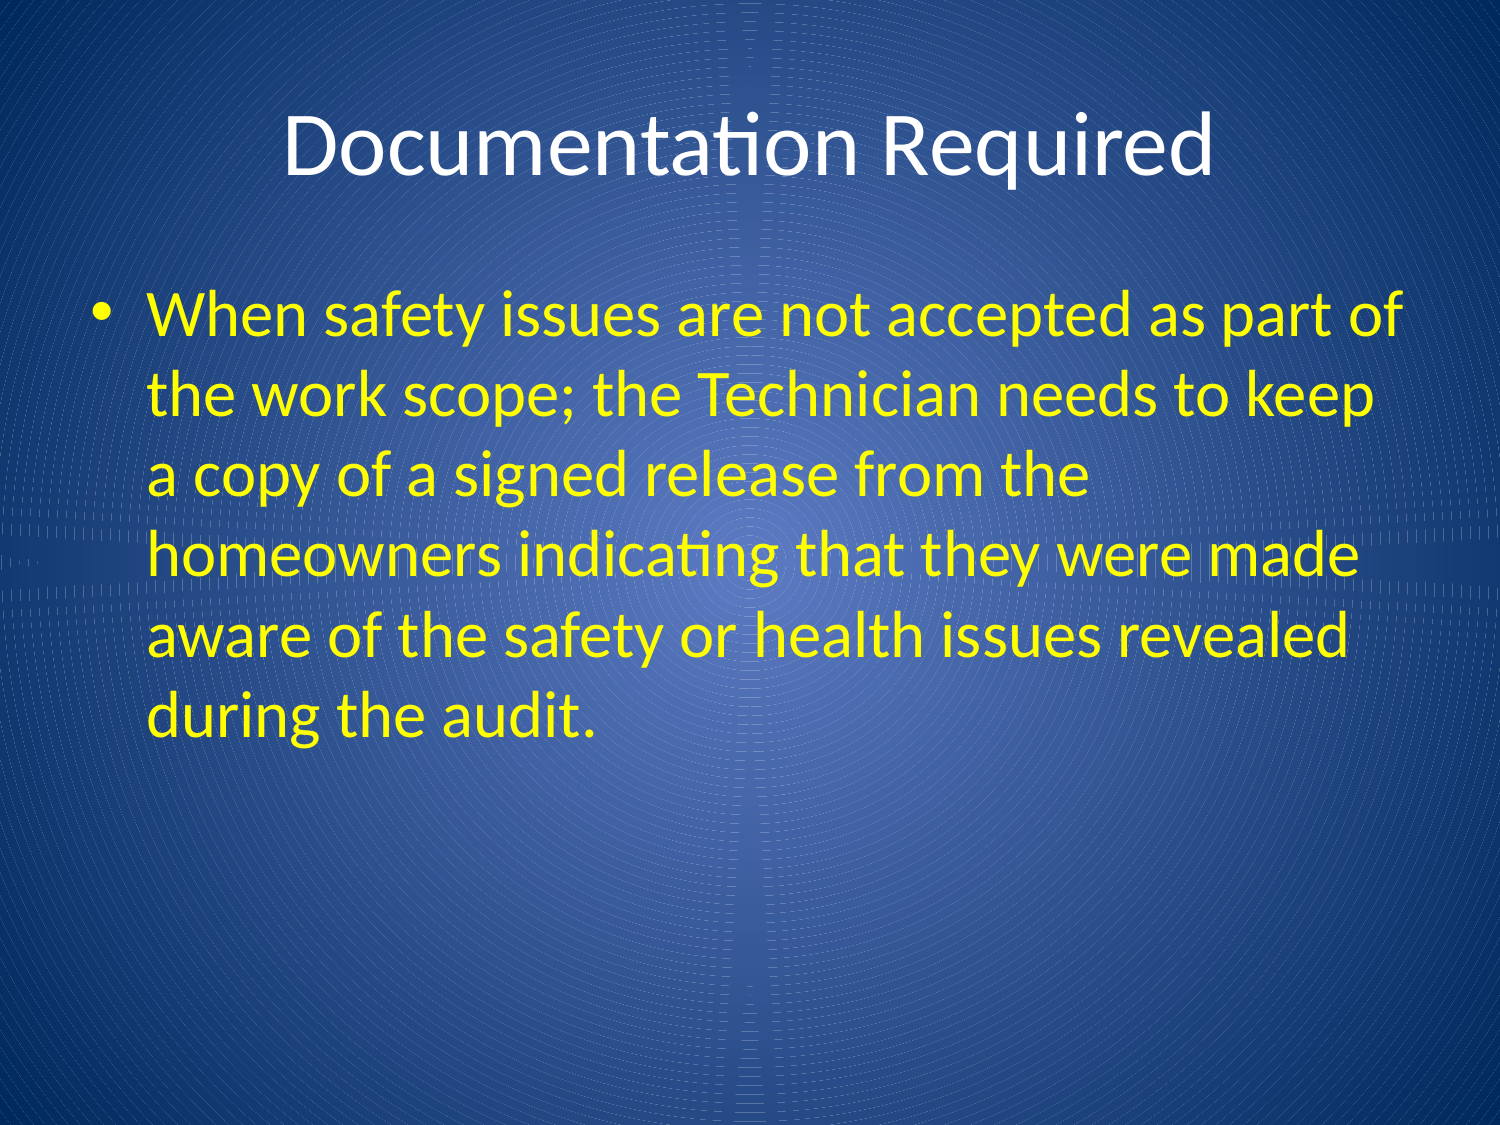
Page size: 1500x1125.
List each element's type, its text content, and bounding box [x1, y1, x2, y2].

title Documentation Required [75, 45, 1425, 233]
list When safety issues are not accepted as part of the work scope; the Technician needs to keep a copy of a signed release from the homeowners indicating that they were made aware of the safety or health issues revealed during the audit. [75, 262, 1425, 1005]
